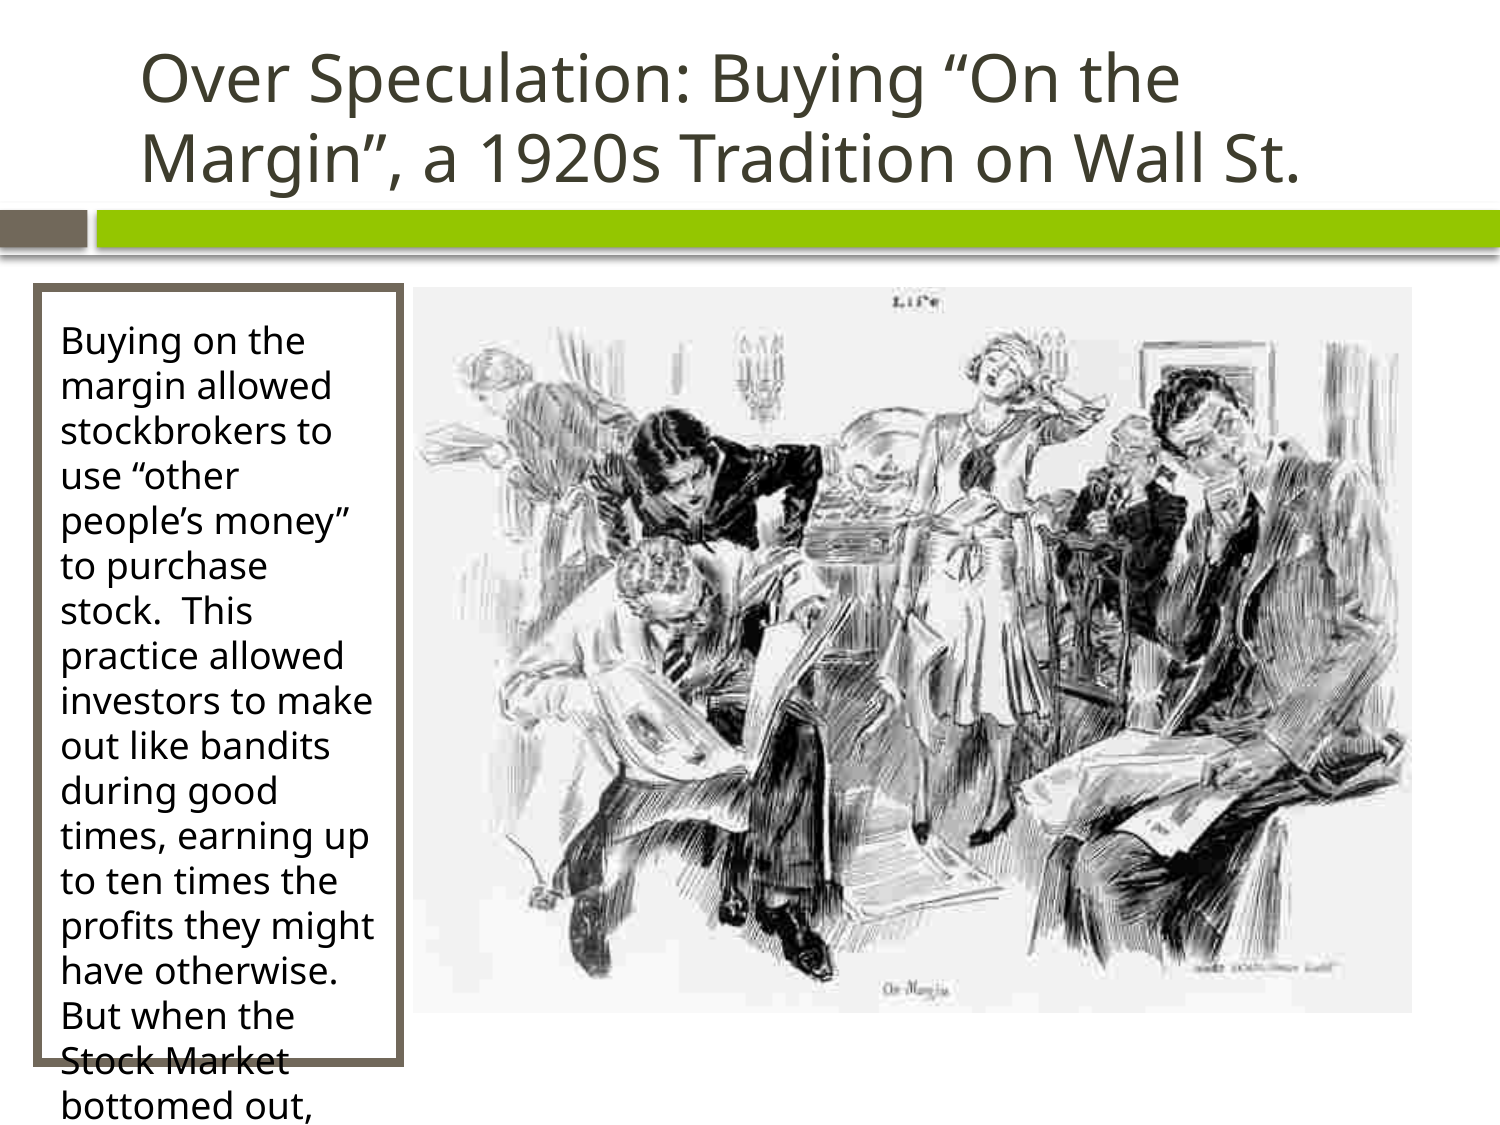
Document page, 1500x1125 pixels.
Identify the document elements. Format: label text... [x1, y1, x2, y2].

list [413, 287, 1412, 1013]
list Buying on the margin allowed stockbrokers to use “other people’s money” to purchase stock. This practice allowed investors to make out like bandits during good times, earning up to ten times the profits they might have otherwise. But when the Stock Market bottomed out, innocent Americans lost out! [33, 283, 404, 1067]
title Over Speculation: Buying “On the Margin”, a 1920s Tradition on Wall St. [125, 44, 1400, 188]
